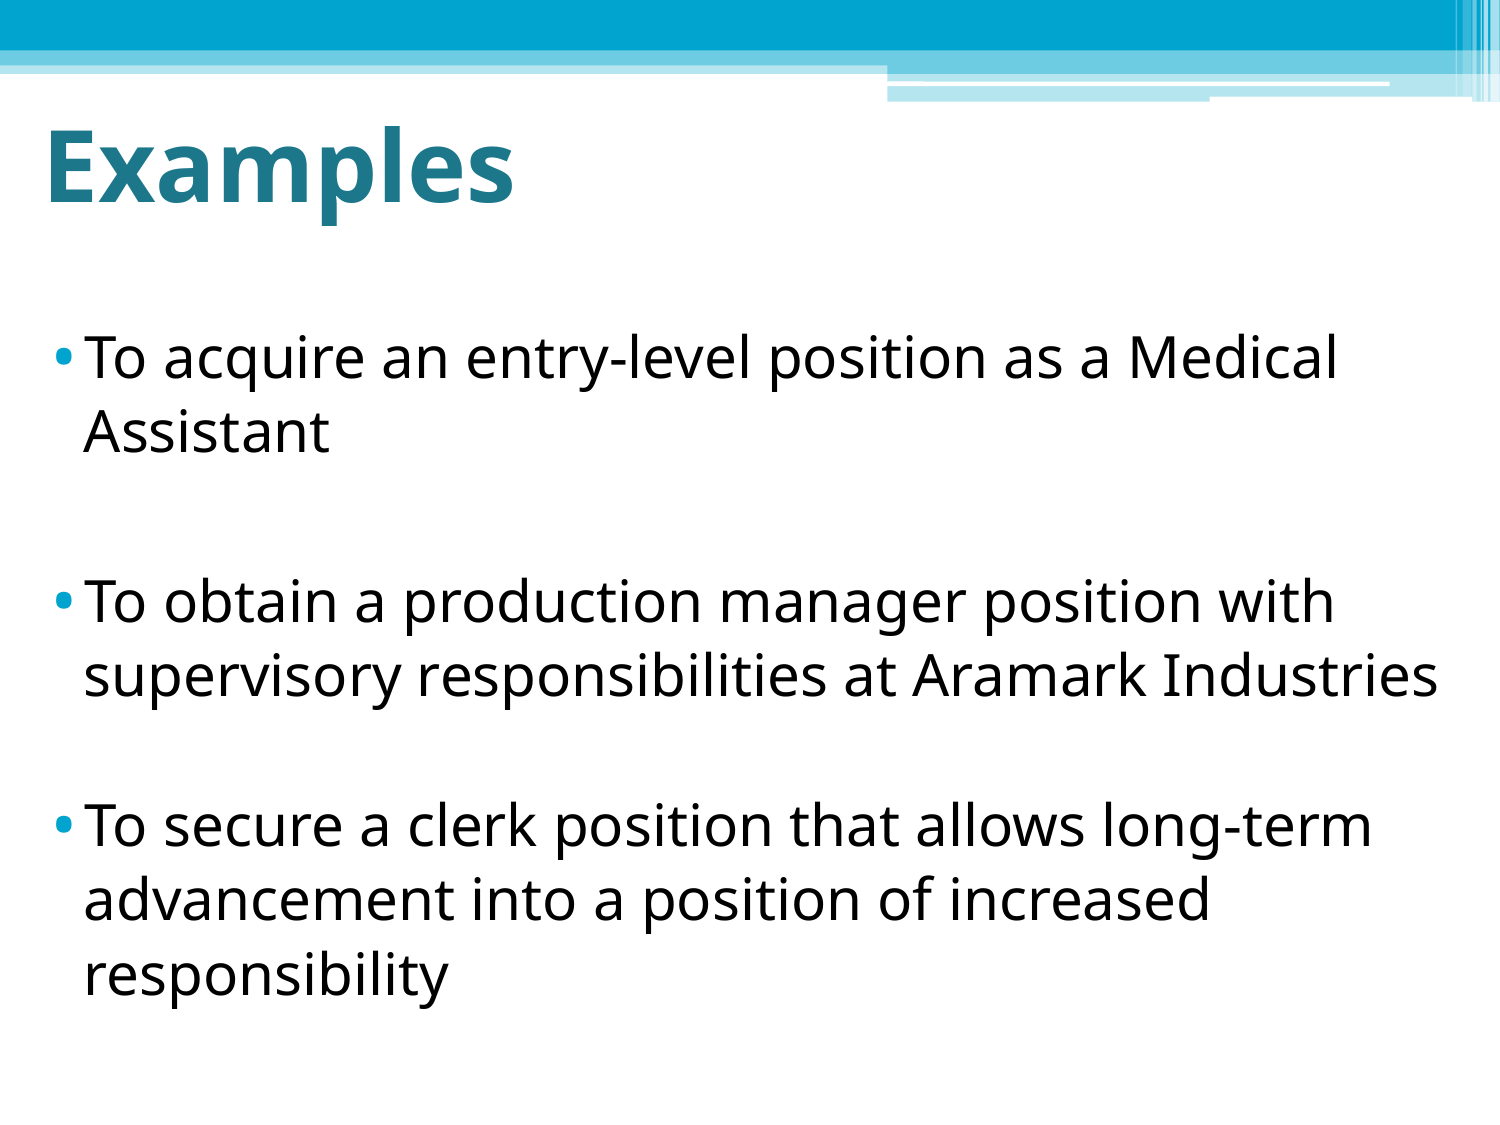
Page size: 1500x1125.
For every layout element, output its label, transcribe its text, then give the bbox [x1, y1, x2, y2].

list To acquire an entry-level position as a Medical Assistant To obtain a production manager position with supervisory responsibilities at Aramark Industries To secure a clerk position that allows long-term advancement into a position of increased responsibility [24, 312, 1475, 1025]
title Examples [27, 87, 1378, 238]
